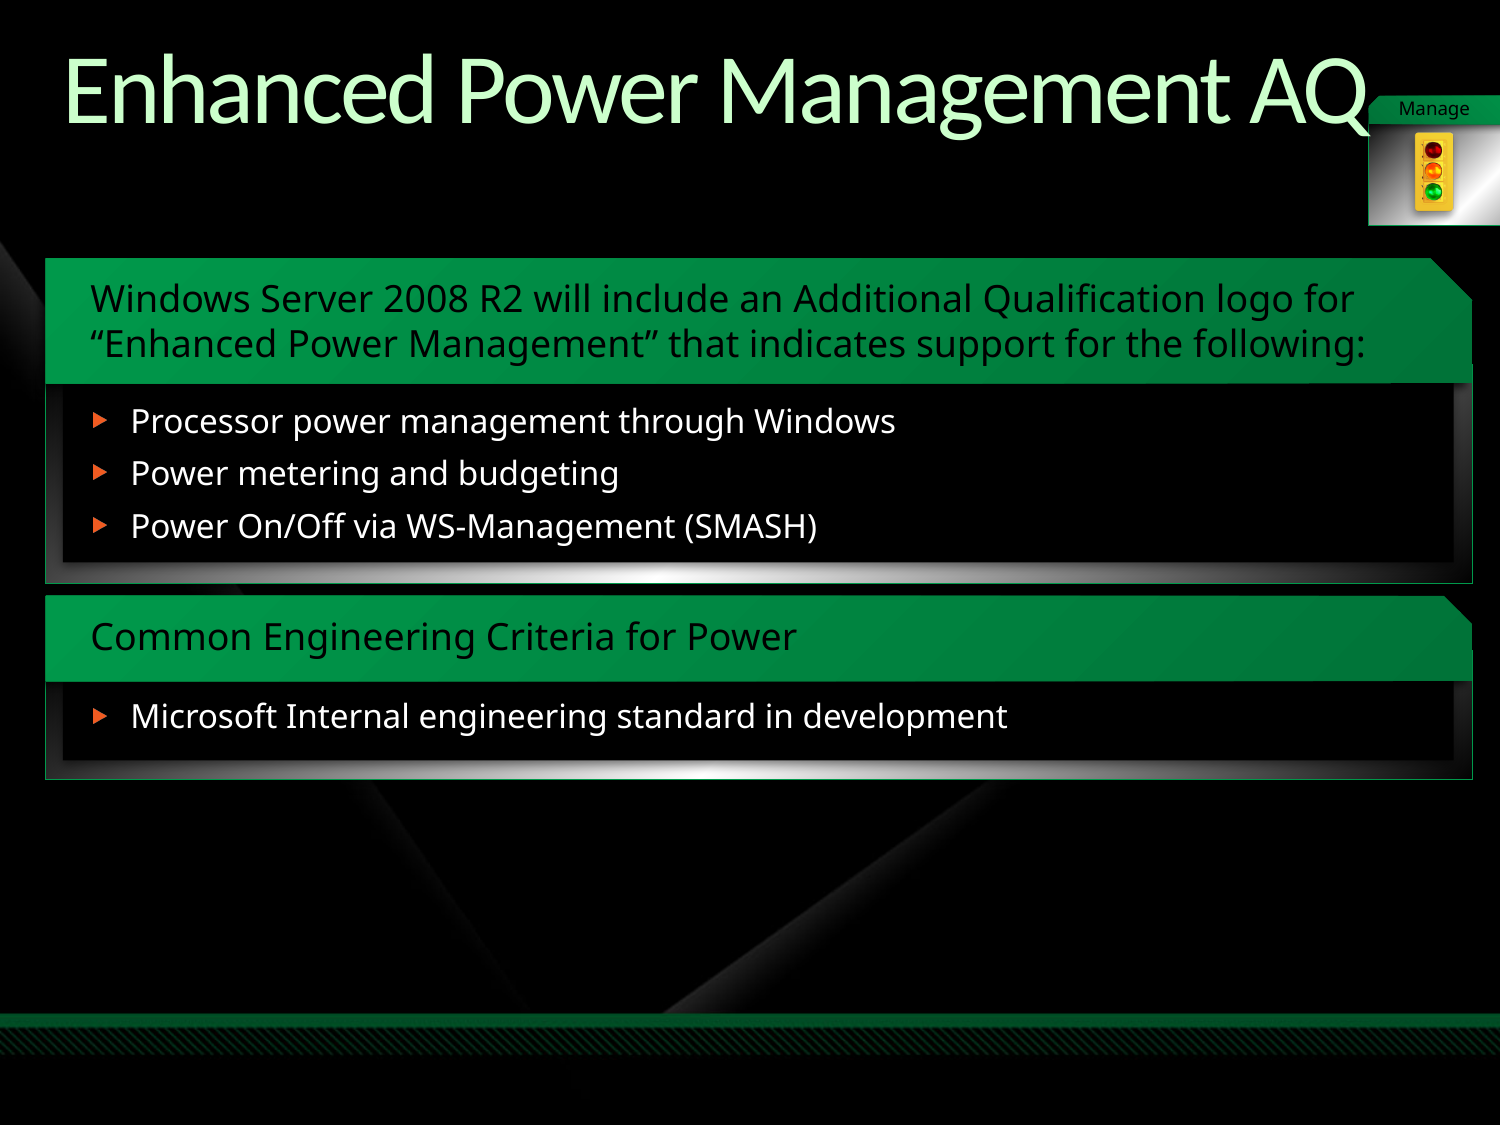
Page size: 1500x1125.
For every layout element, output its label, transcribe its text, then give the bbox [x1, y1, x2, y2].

text_box [45, 390, 1473, 584]
picture [0, 0, 1500, 1125]
text_box [62, 395, 1454, 563]
text_box [62, 693, 1454, 761]
text_box [45, 258, 1473, 384]
text_box [45, 688, 1473, 780]
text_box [1368, 89, 1500, 227]
text_box Microsoft Internal engineering standard in development [78, 693, 1432, 743]
text_box [45, 595, 1473, 682]
picture [1412, 130, 1454, 212]
text_box Windows Server 2008 R2 will include an Additional Qualification logo for “Enhanced Power Management” that indicates support for the following: [75, 267, 1384, 373]
text_box Common Engineering Criteria for Power [75, 605, 1384, 665]
text_box Processor power management through Windows Power metering and budgeting Power On/Off via WS-Management (SMASH) [78, 395, 1432, 553]
title Enhanced Power Management AQ [62, 37, 1438, 111]
